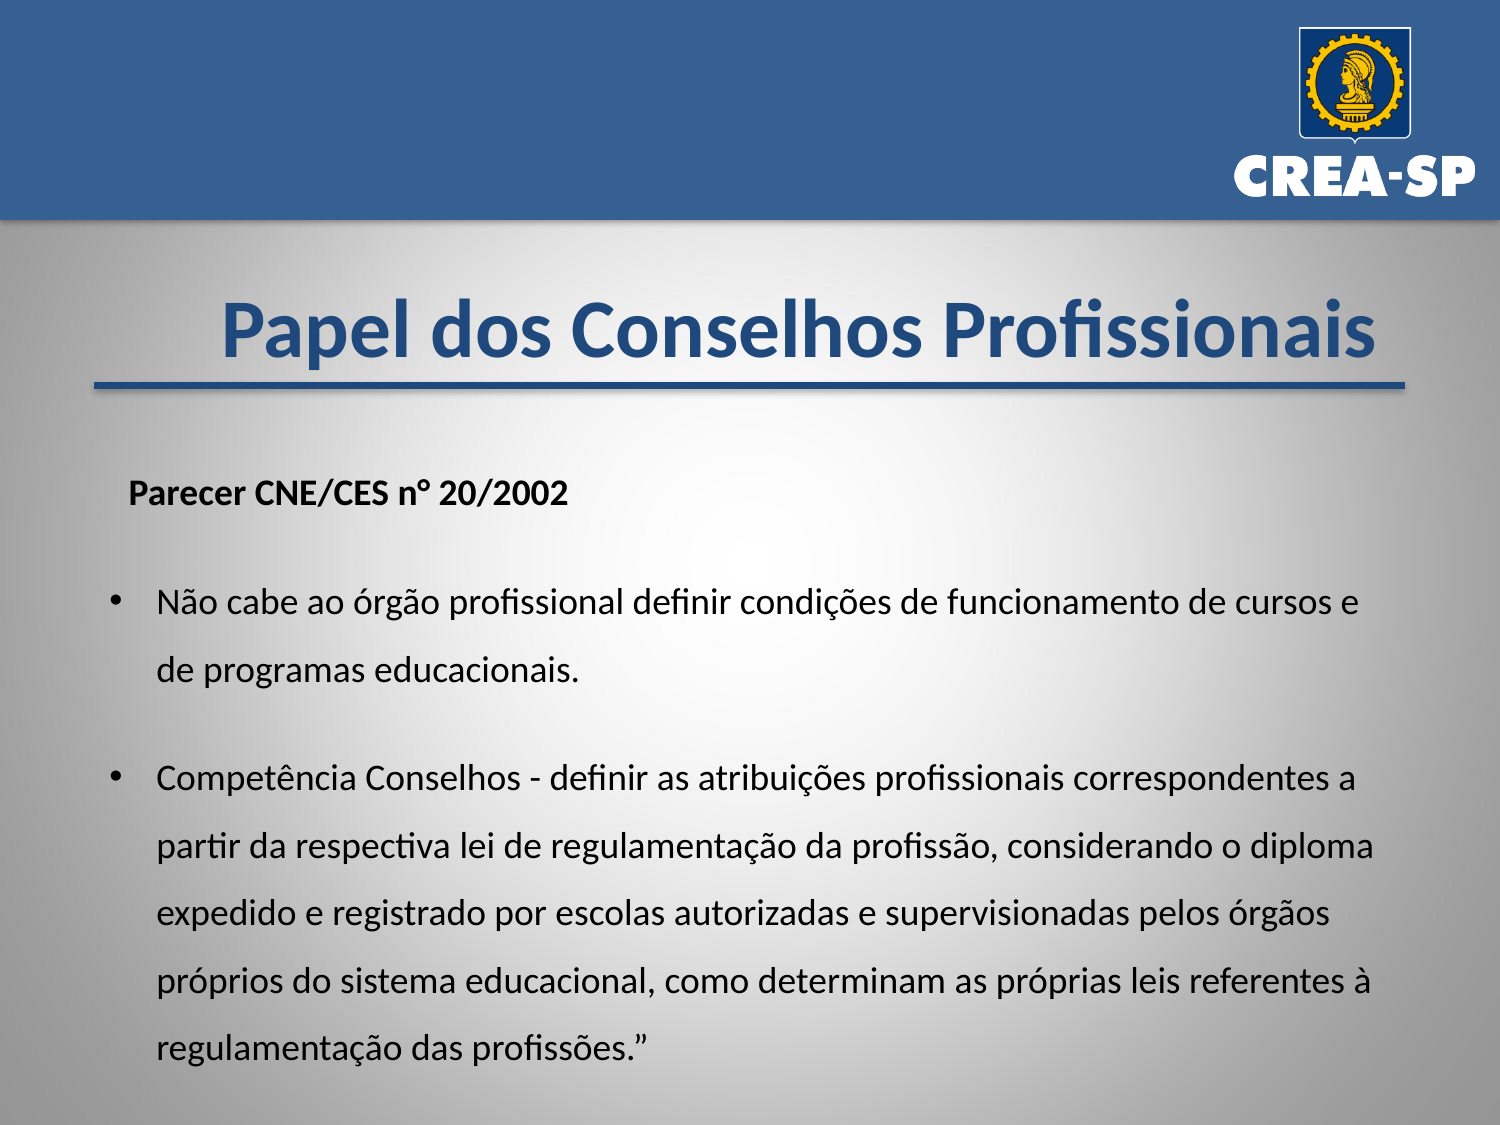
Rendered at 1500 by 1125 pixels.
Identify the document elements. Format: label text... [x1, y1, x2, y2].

picture [0, 220, 1500, 1125]
text_box Parecer CNE/CES n° 20/2002 Não cabe ao órgão profissional definir condições de funcionamento de cursos e de programas educacionais. Competência Conselhos - definir as atribuições profissionais correspondentes a partir da respectiva lei de regulamentação da profissão, considerando o diploma expedido e registrado por escolas autorizadas e supervisionadas pelos órgãos próprios do sistema educacional, como determinam as próprias leis referentes à regulamentação das profissões.” [94, 438, 1406, 1076]
picture [1234, 27, 1475, 197]
text_box Papel dos Conselhos Profissionais [100, 267, 1412, 382]
